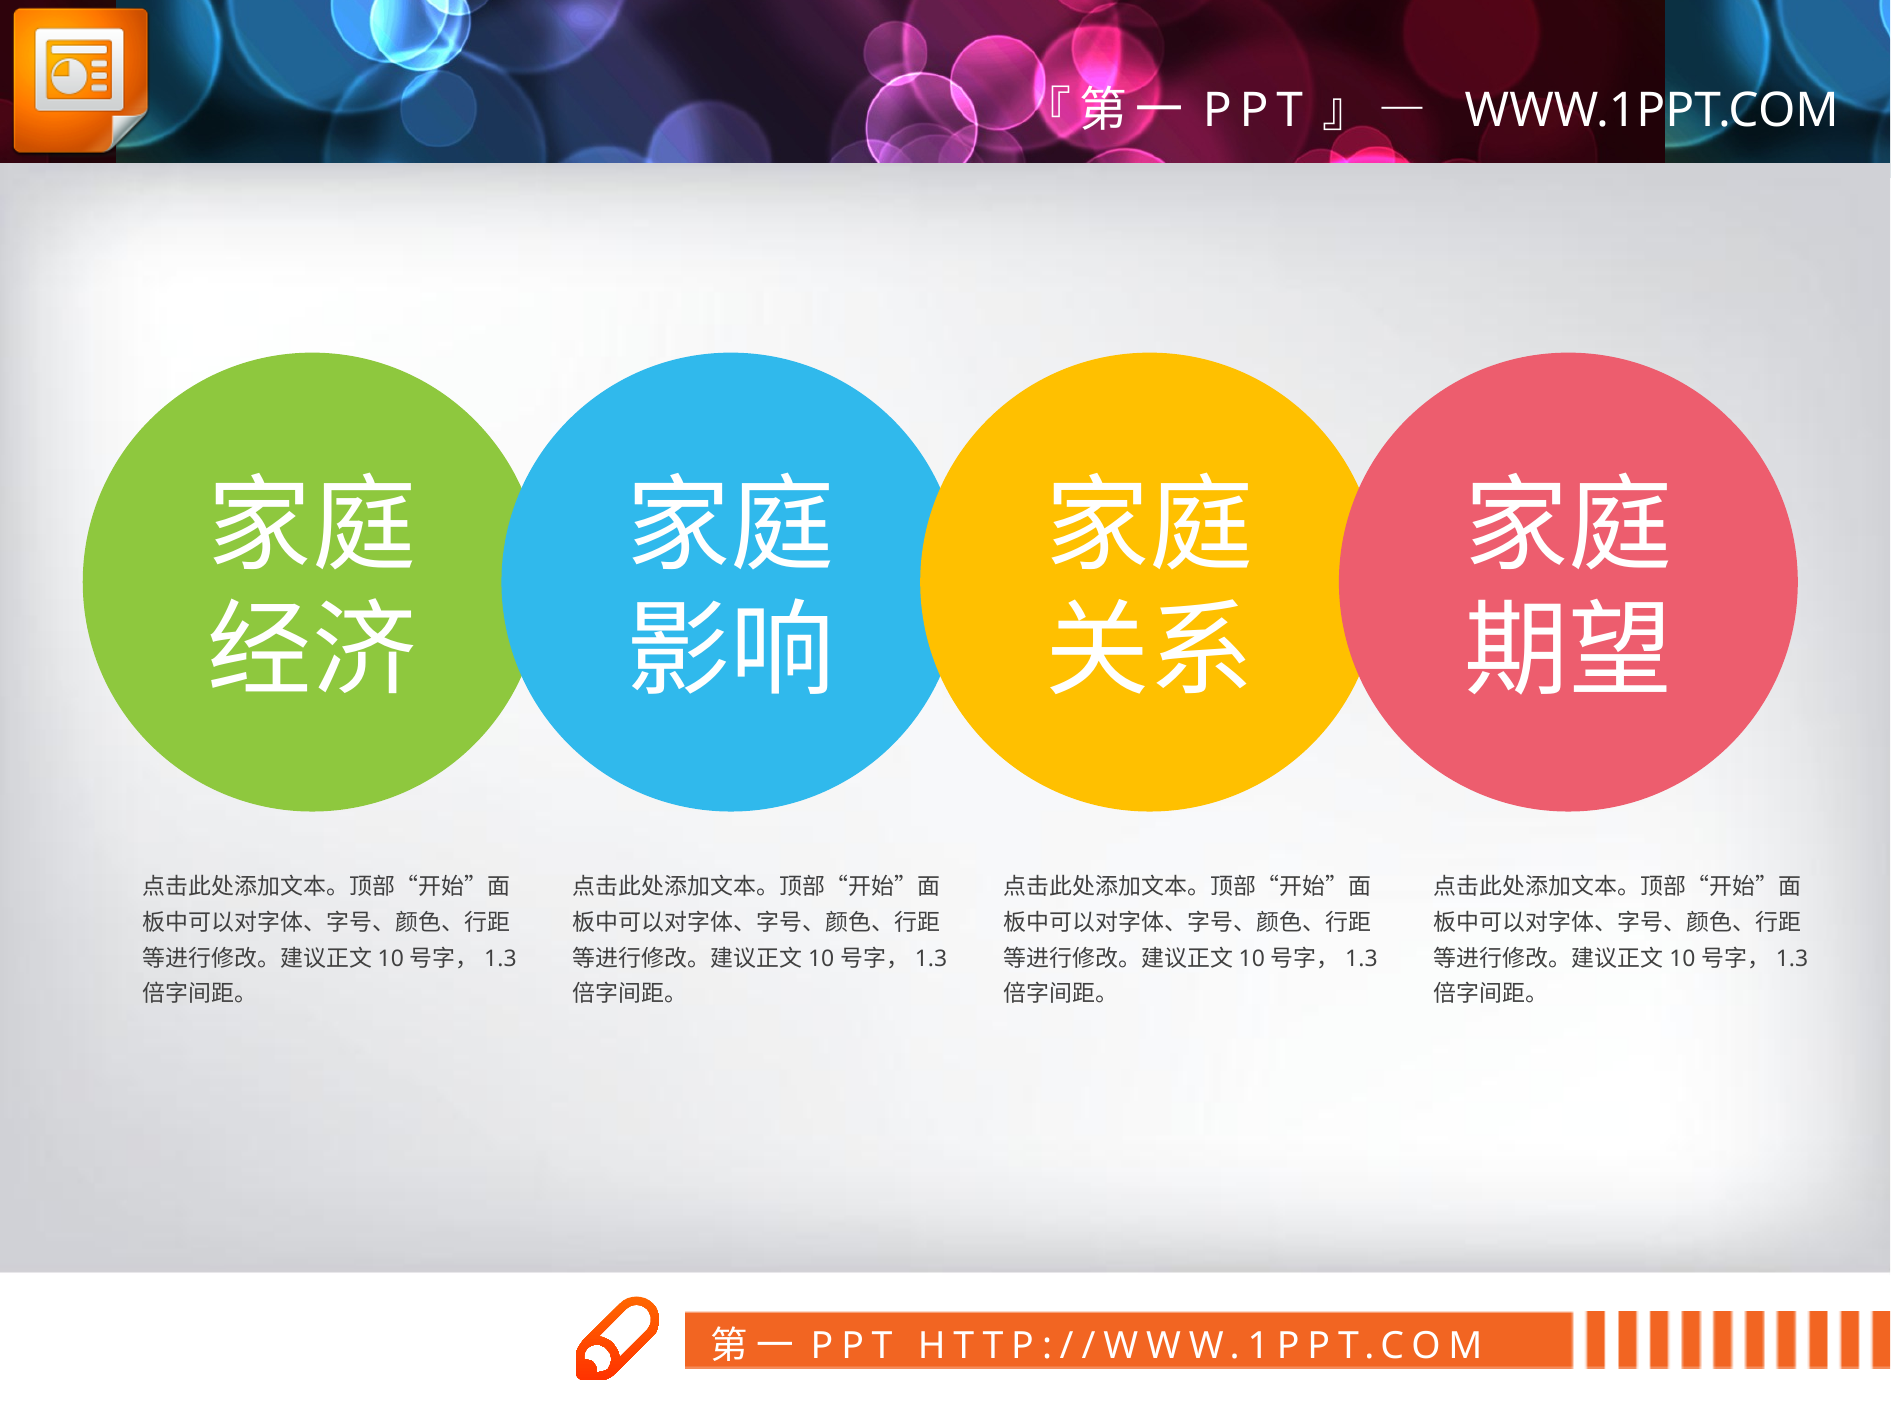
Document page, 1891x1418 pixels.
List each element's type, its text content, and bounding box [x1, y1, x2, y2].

text_box 点击此处添加文本。顶部“开始”面板中可以对字体、字号、颜色、行距等进行修改。建议正文10号字，1.3倍字间距。 [127, 856, 538, 1014]
text_box 点击此处添加文本。顶部“开始”面板中可以对字体、字号、颜色、行距等进行修改。建议正文10号字，1.3倍字间距。 [1419, 856, 1830, 1014]
picture [685, 1311, 1891, 1369]
text_box 家庭 影响 [501, 352, 940, 812]
picture [0, 0, 1891, 1275]
text_box 家庭 期望 [1338, 352, 1798, 812]
text_box 家庭 经济 [82, 352, 521, 812]
text_box 点击此处添加文本。顶部“开始”面板中可以对字体、字号、颜色、行距等进行修改。建议正文10号字，1.3倍字间距。 [557, 856, 969, 1014]
text_box 点击此处添加文本。顶部“开始”面板中可以对字体、字号、颜色、行距等进行修改。建议正文10号字，1.3倍字间距。 [988, 856, 1399, 1014]
text_box 家庭 关系 [920, 352, 1359, 812]
